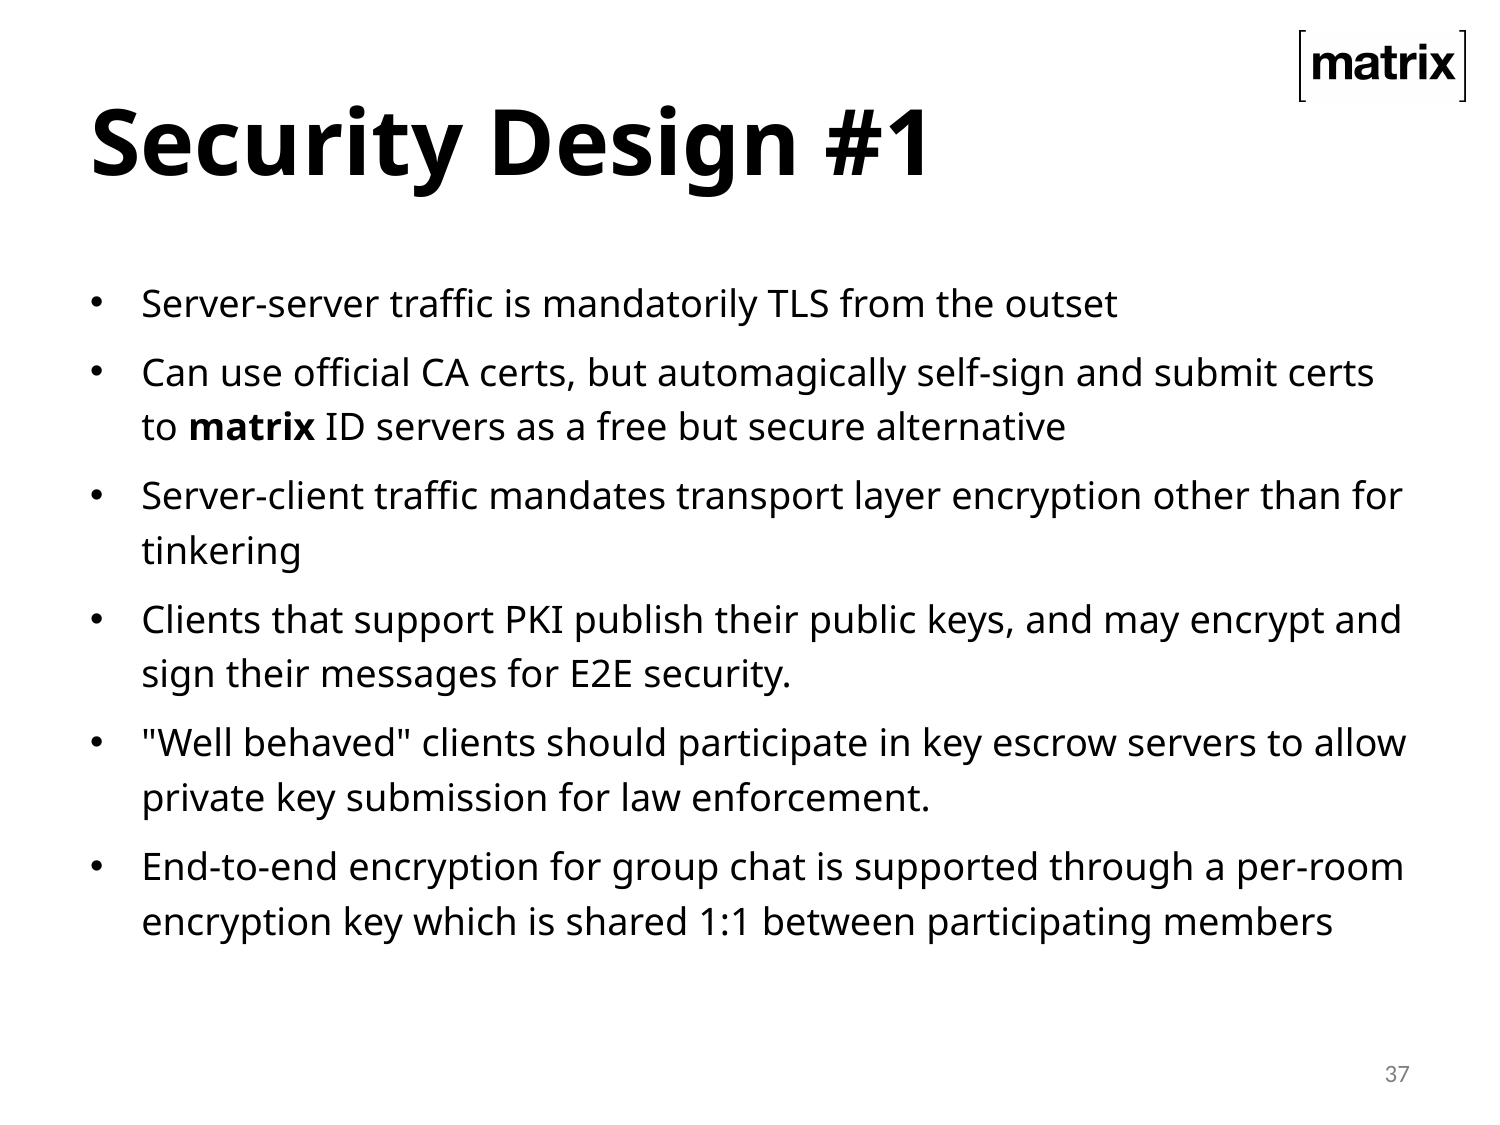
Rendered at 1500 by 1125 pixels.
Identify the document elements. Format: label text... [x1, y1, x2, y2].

title Security Design #1 [75, 45, 1425, 233]
list Server-server traffic is mandatorily TLS from the outset Can use official CA certs, but automagically self-sign and submit certs to matrix ID servers as a free but secure alternative Server-client traffic mandates transport layer encryption other than for tinkering Clients that support PKI publish their public keys, and may encrypt and sign their messages for E2E security. "Well behaved" clients should participate in key escrow servers to allow private key submission for law enforcement. End-to-end encryption for group chat is supported through a per-room encryption key which is shared 1:1 between participating members [75, 262, 1425, 1005]
picture [1299, 30, 1466, 102]
slide_number 37 [1074, 1042, 1425, 1103]
